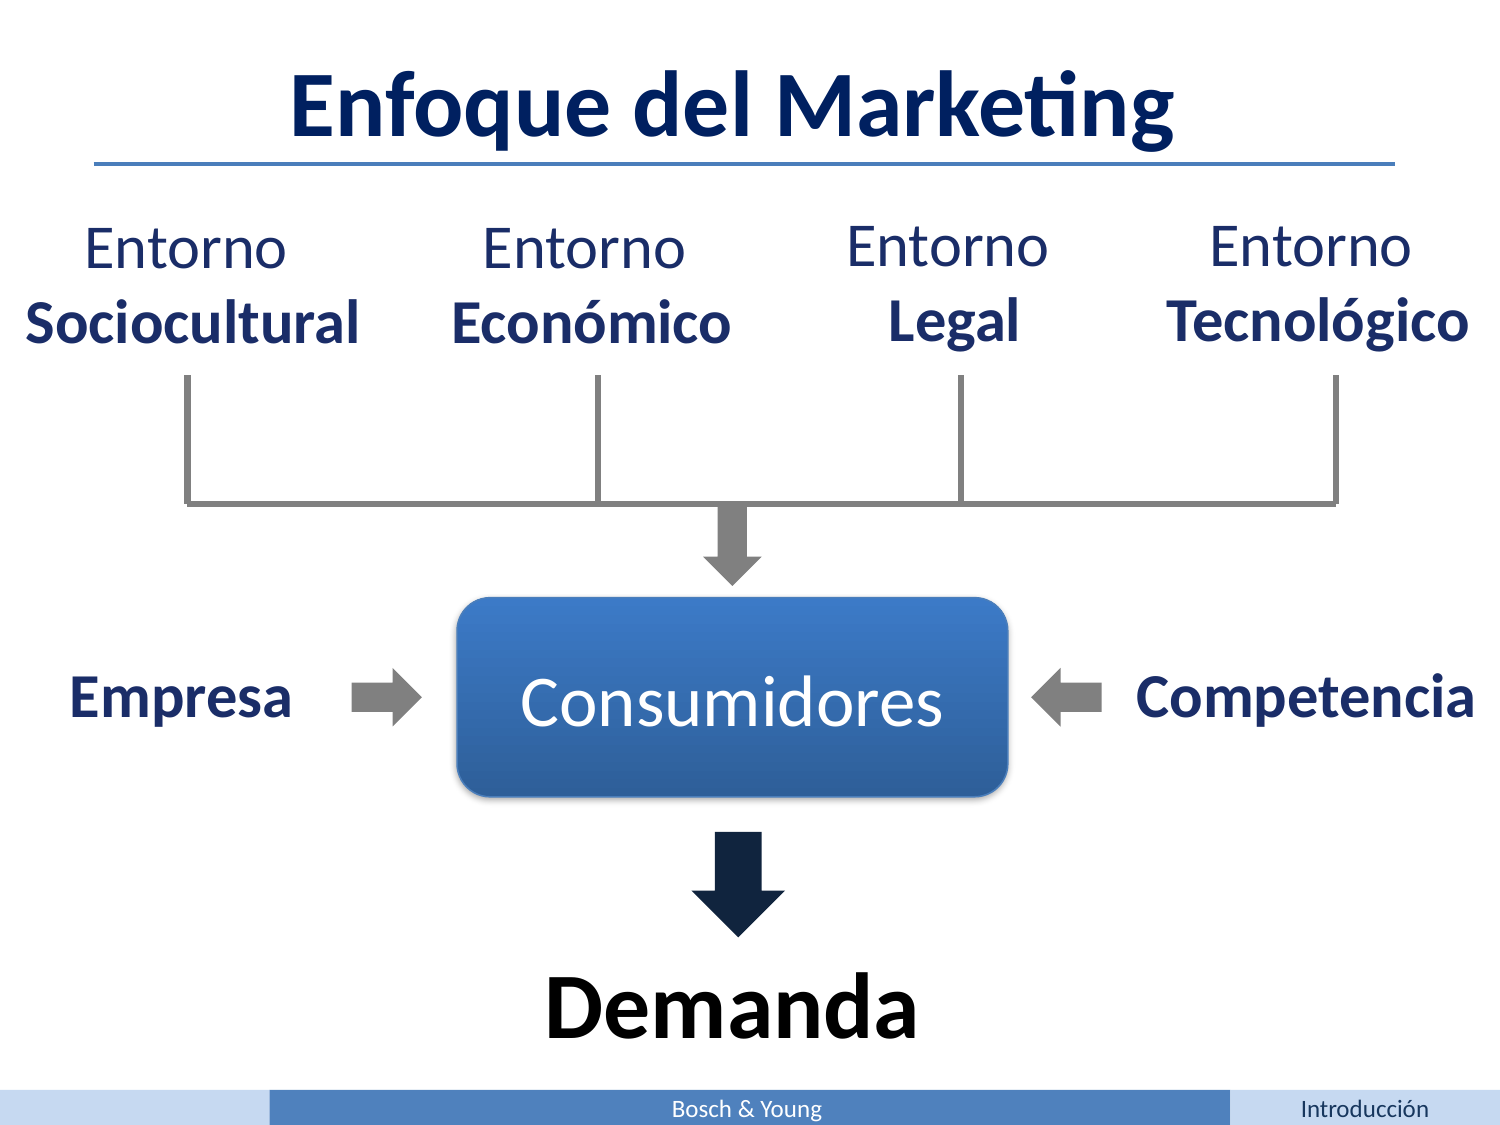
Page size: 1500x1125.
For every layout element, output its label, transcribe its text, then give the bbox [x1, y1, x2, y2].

text_box [0, 1088, 272, 1125]
text_box Entorno Legal [644, 196, 1007, 362]
text_box [701, 512, 764, 589]
text_box [689, 829, 788, 937]
text_box Entorno Tecnológico [1007, 196, 1500, 362]
text_box Competencia [996, 647, 1500, 738]
text_box Demanda [421, 937, 1043, 1065]
text_box Entorno Económico [281, 199, 903, 364]
text_box [1029, 666, 1104, 729]
text_box Empresa [0, 647, 493, 738]
text_box Enfoque del Marketing [46, 35, 1418, 163]
text_box Bosch & Young [272, 1088, 1228, 1125]
text_box [349, 665, 424, 729]
text_box Entorno Sociocultural [0, 199, 281, 364]
text_box Introducción [1228, 1088, 1500, 1125]
text_box Consumidores [456, 596, 1009, 798]
